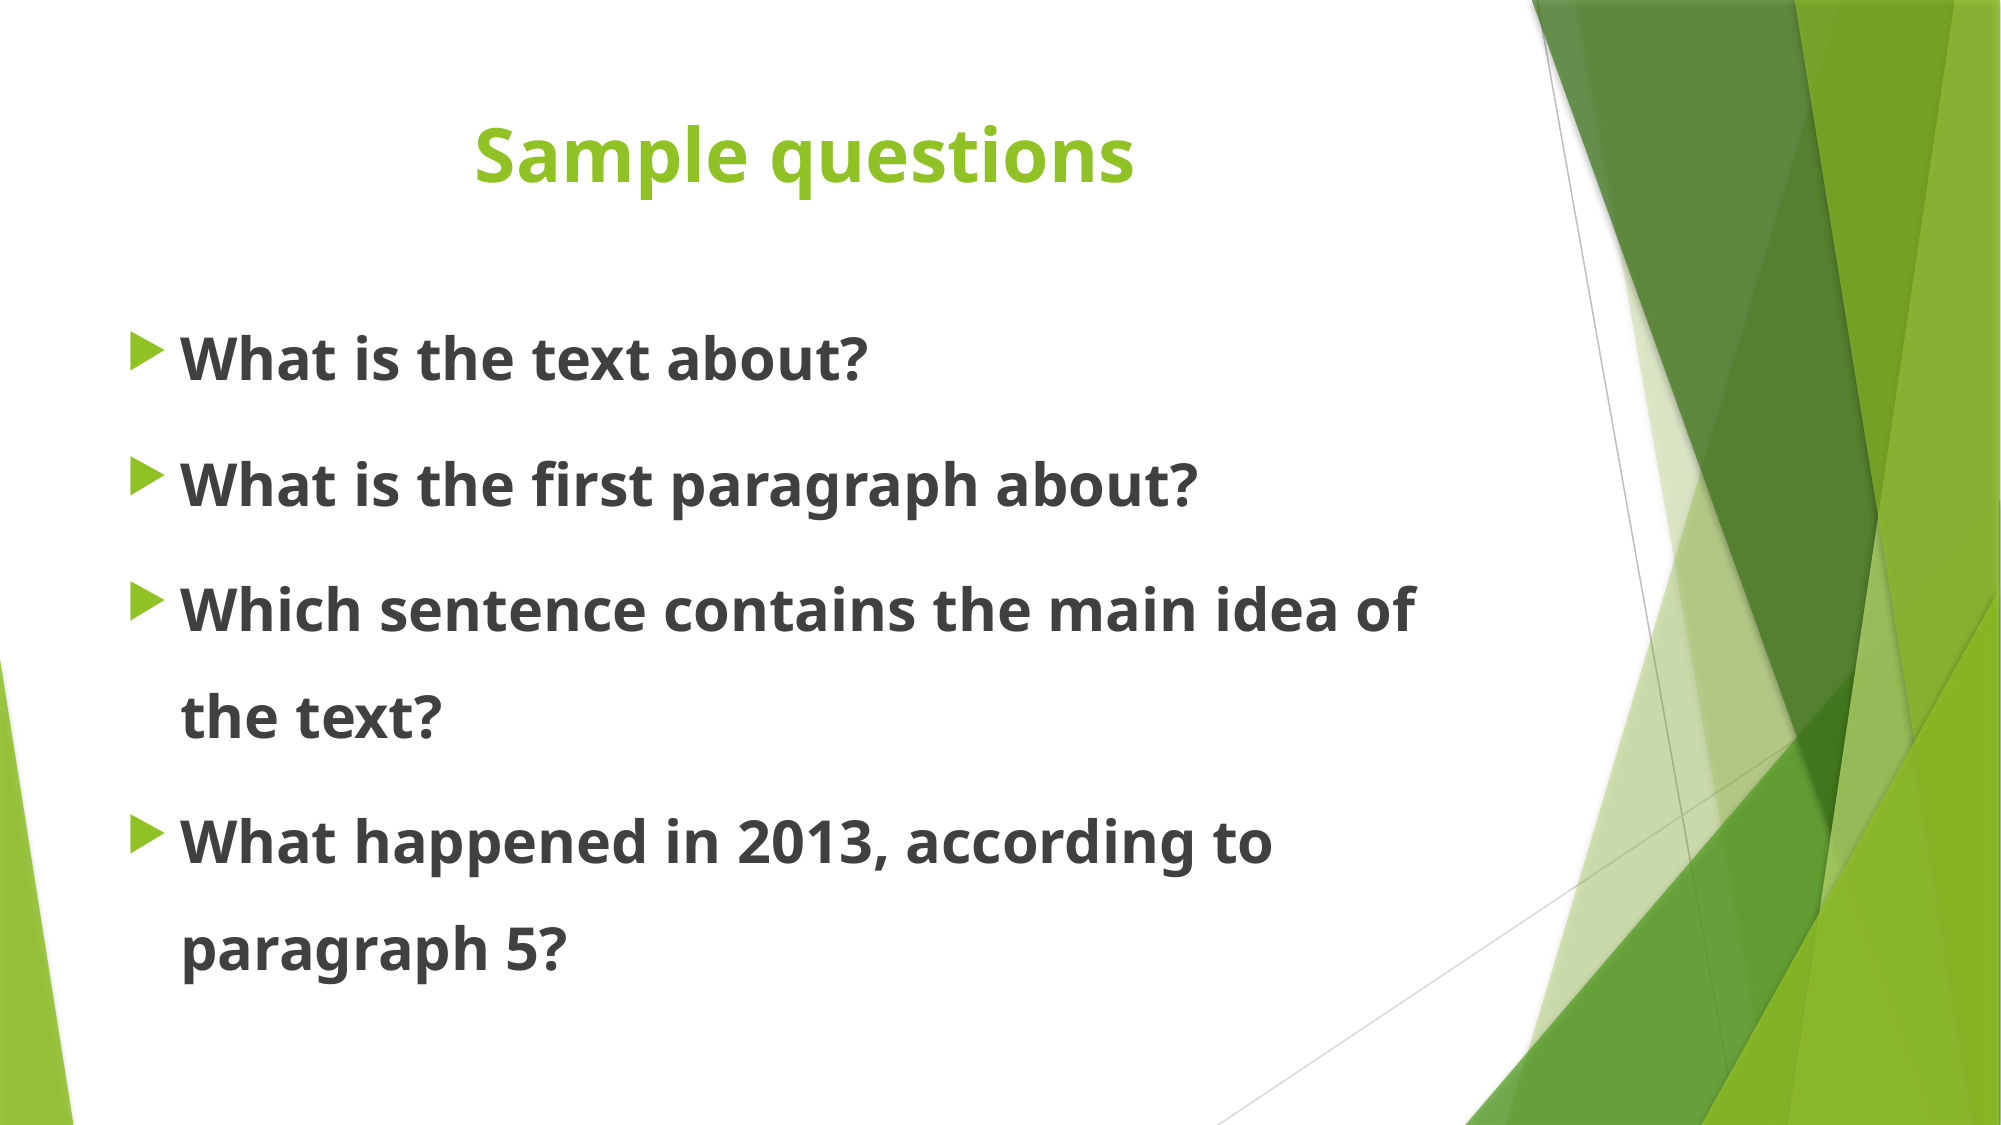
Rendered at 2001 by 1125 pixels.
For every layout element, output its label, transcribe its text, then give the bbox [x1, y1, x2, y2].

title Sample questions [111, 99, 1500, 250]
list What is the text about? What is the first paragraph about? Which sentence contains the main idea of the text? What happened in 2013, according to paragraph 5? [111, 278, 1522, 992]
